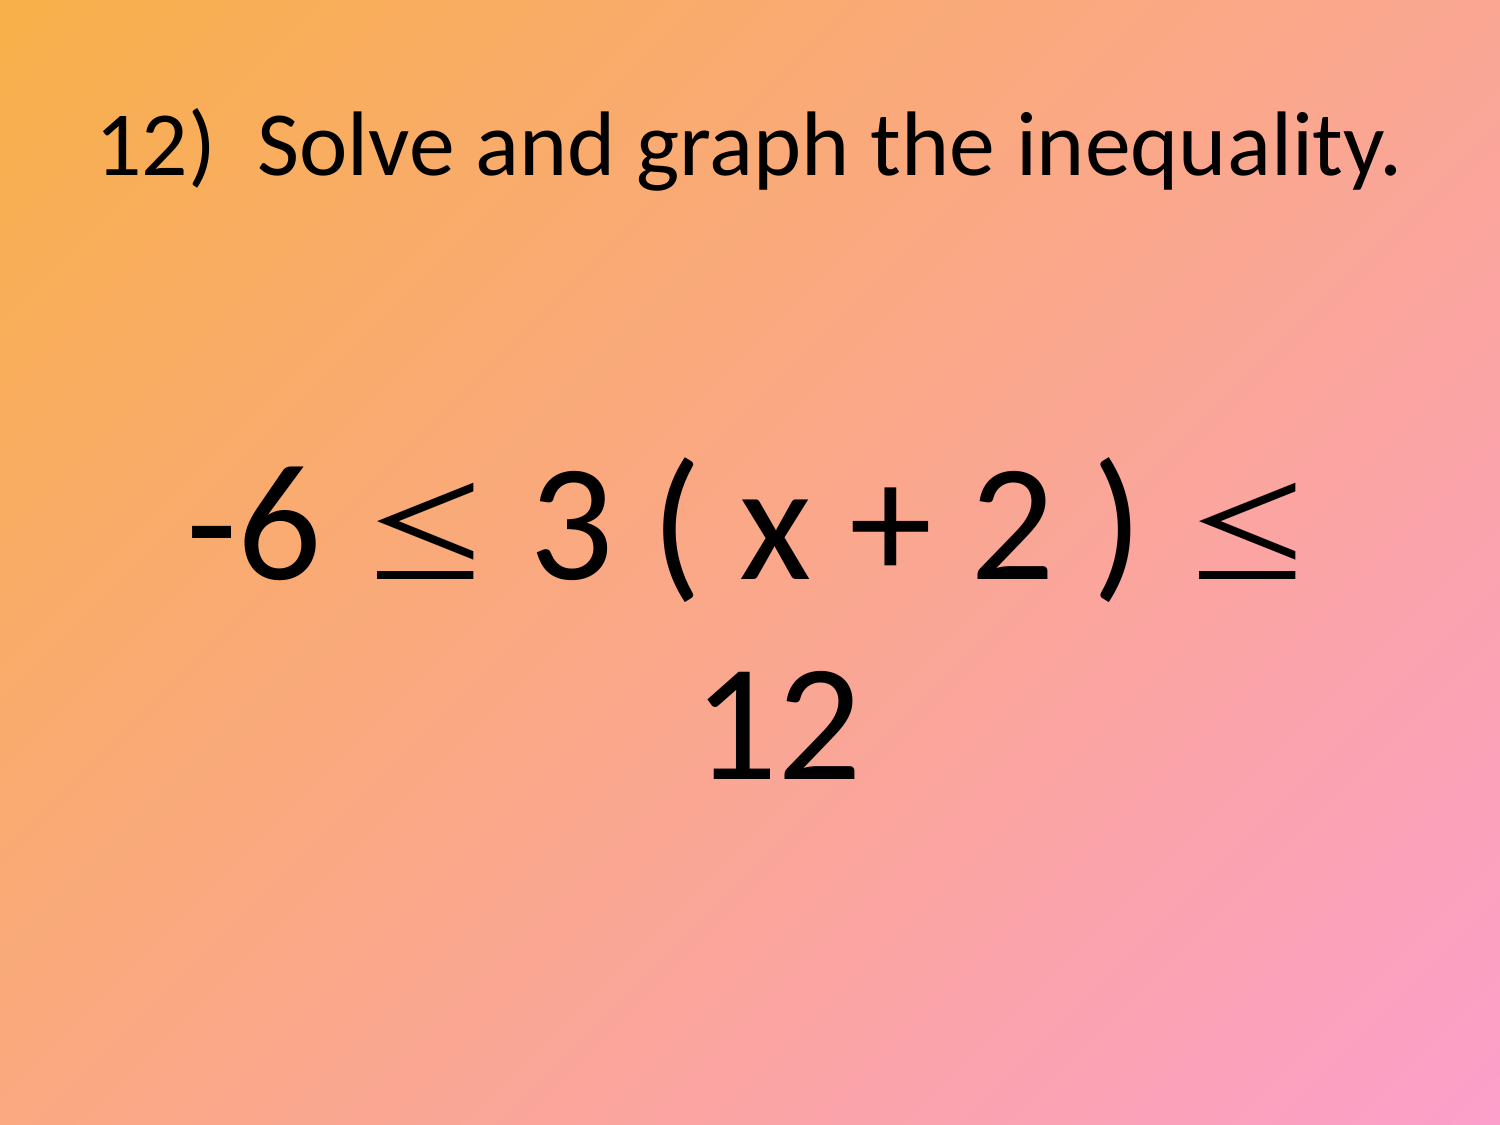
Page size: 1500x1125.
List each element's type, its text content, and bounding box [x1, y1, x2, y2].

title 12) Solve and graph the inequality. [74, 44, 1426, 233]
list -6  3 ( x + 2 )  12 [74, 262, 1426, 1006]
